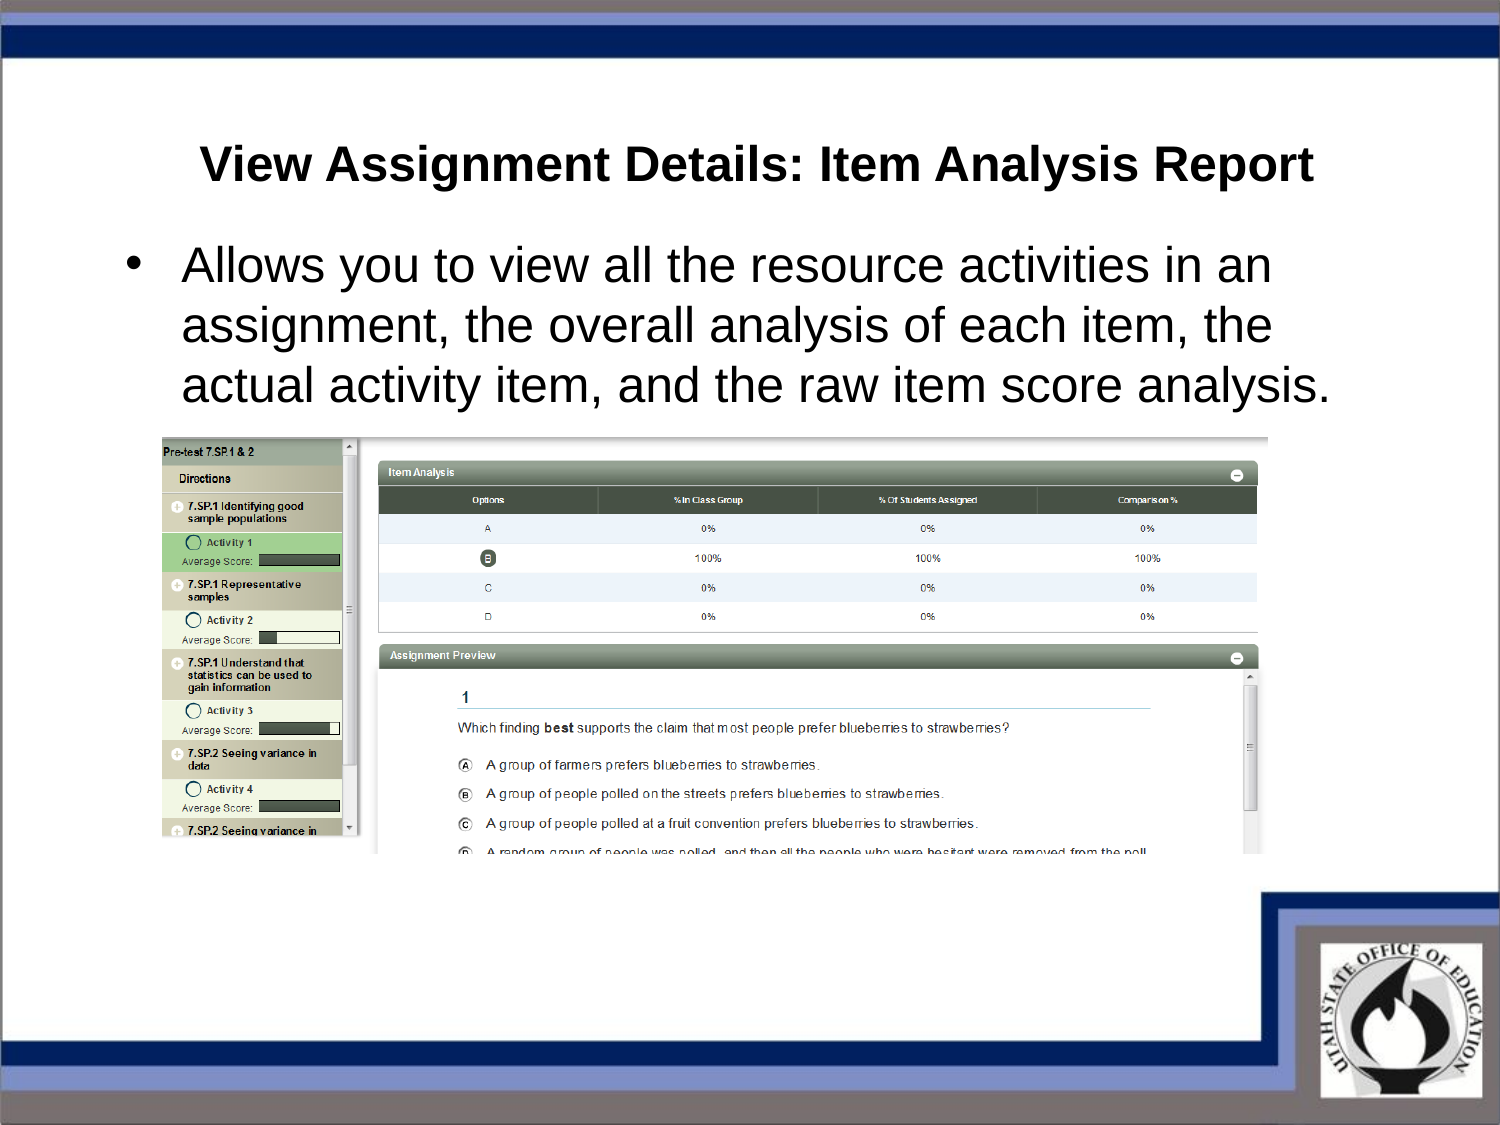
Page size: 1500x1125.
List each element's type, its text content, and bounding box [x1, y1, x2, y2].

list Allows you to view all the resource activities in an assignment, the overall analysis of each item, the actual activity item, and the raw item score analysis. [110, 224, 1404, 761]
title View Assignment Details: Item Analysis Report [110, 118, 1404, 205]
picture [0, 0, 1500, 1125]
